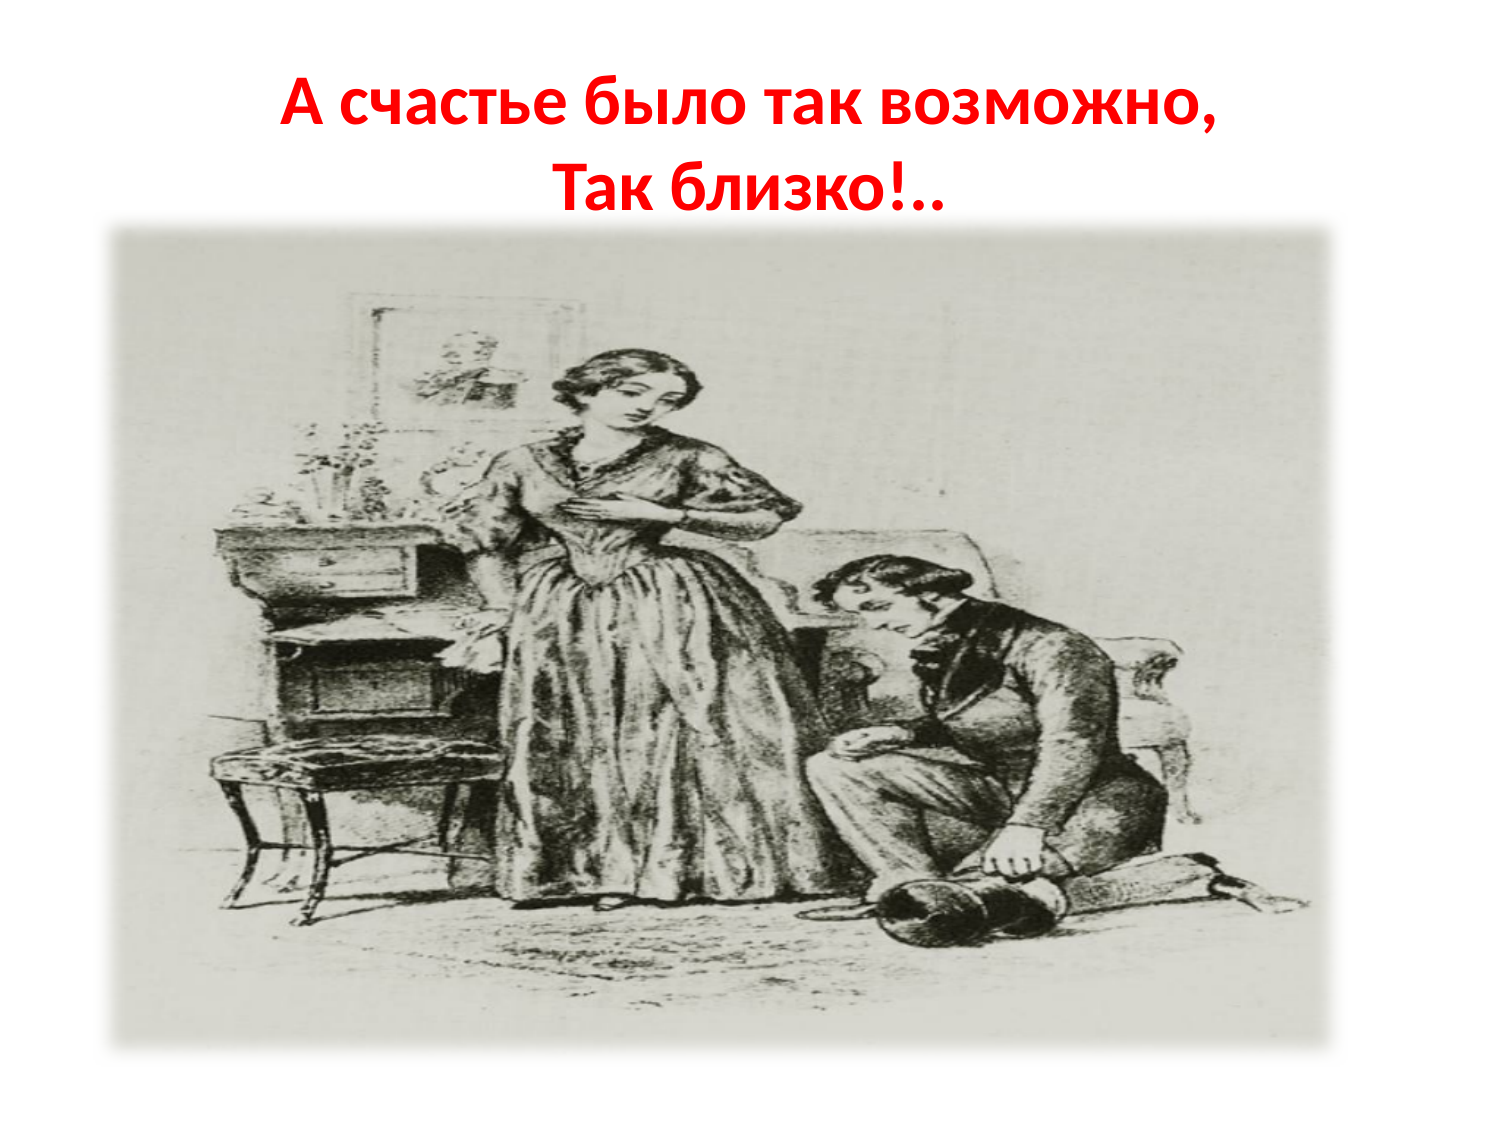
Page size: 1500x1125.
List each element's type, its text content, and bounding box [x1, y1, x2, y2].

picture [93, 210, 1348, 1067]
title А счастье было так возможно, Так близко!.. [75, 45, 1425, 233]
